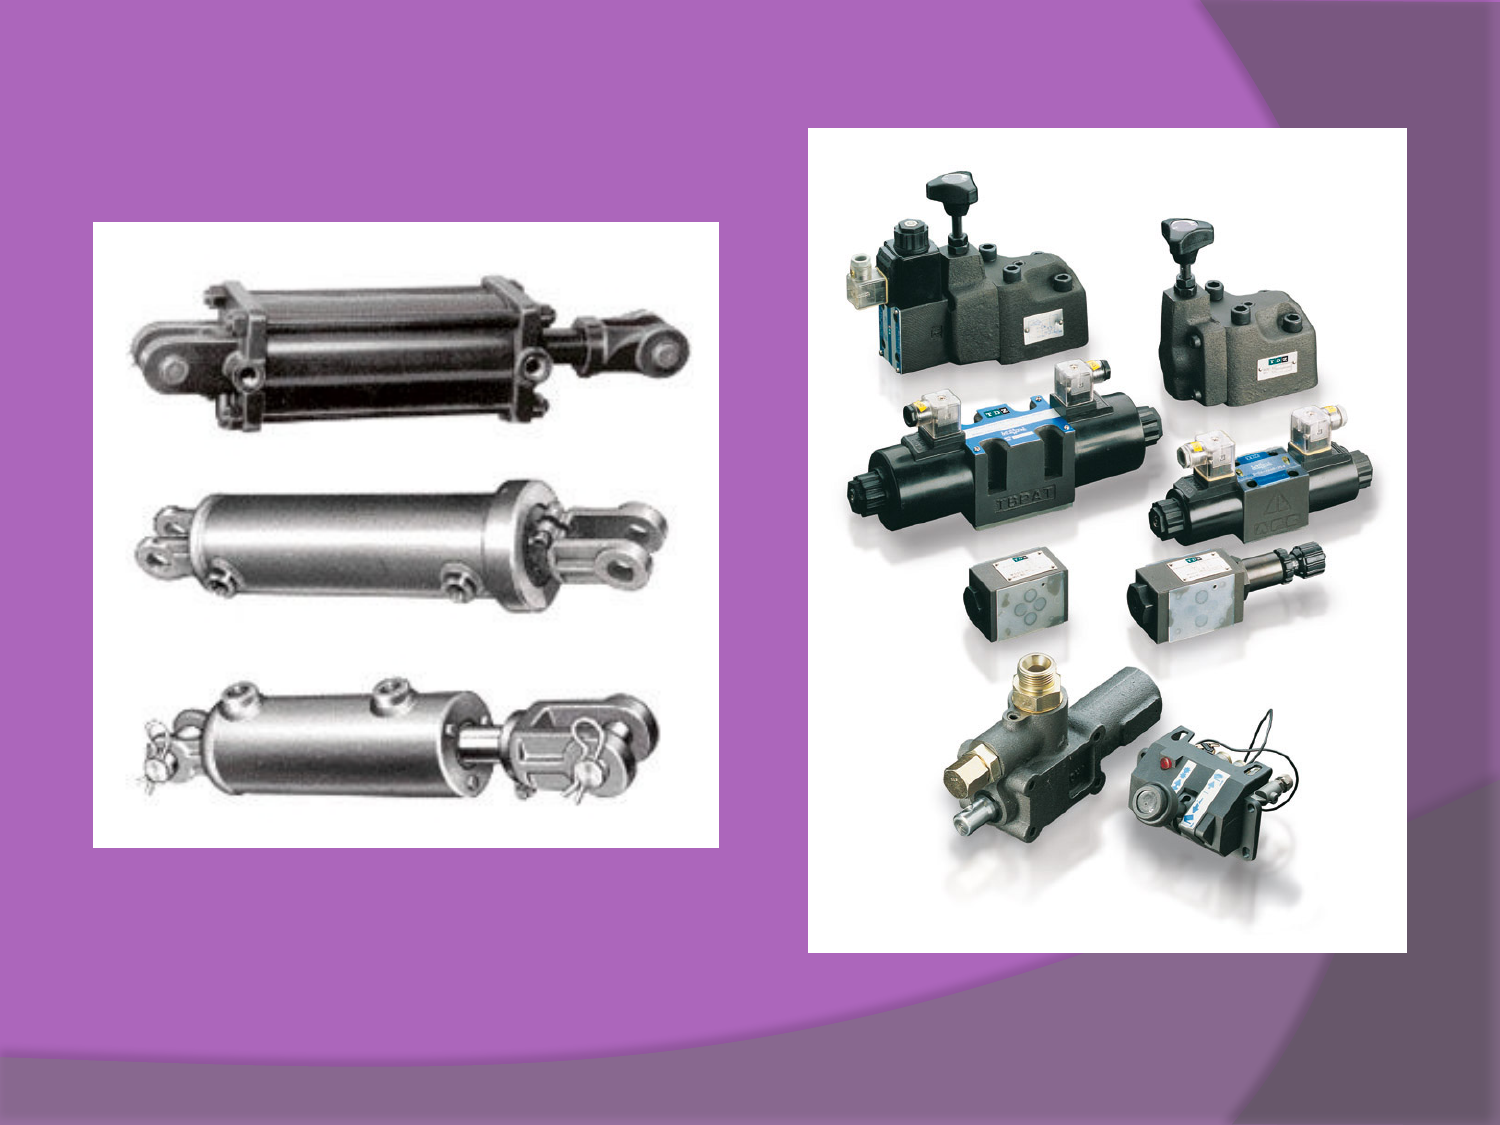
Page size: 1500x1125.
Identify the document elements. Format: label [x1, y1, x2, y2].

picture [807, 128, 1407, 954]
picture [93, 222, 720, 849]
